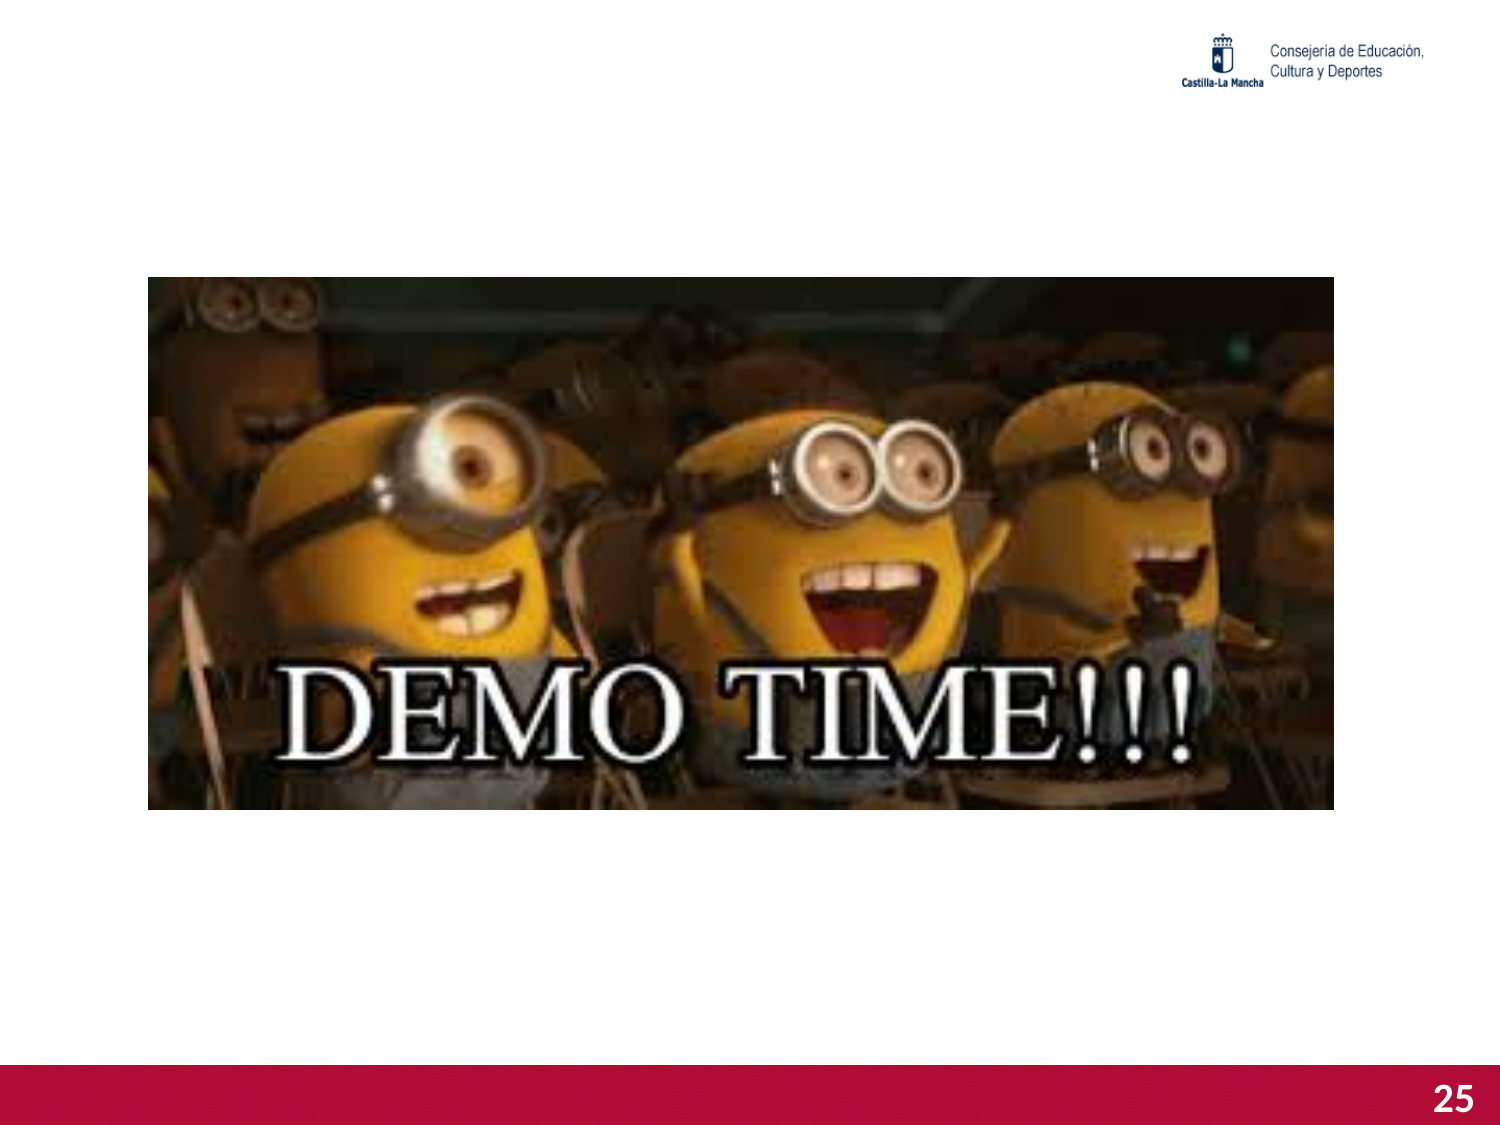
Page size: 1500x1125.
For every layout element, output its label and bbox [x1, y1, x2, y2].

list [148, 277, 1334, 810]
picture [0, 1065, 1500, 1125]
picture [1181, 33, 1425, 88]
